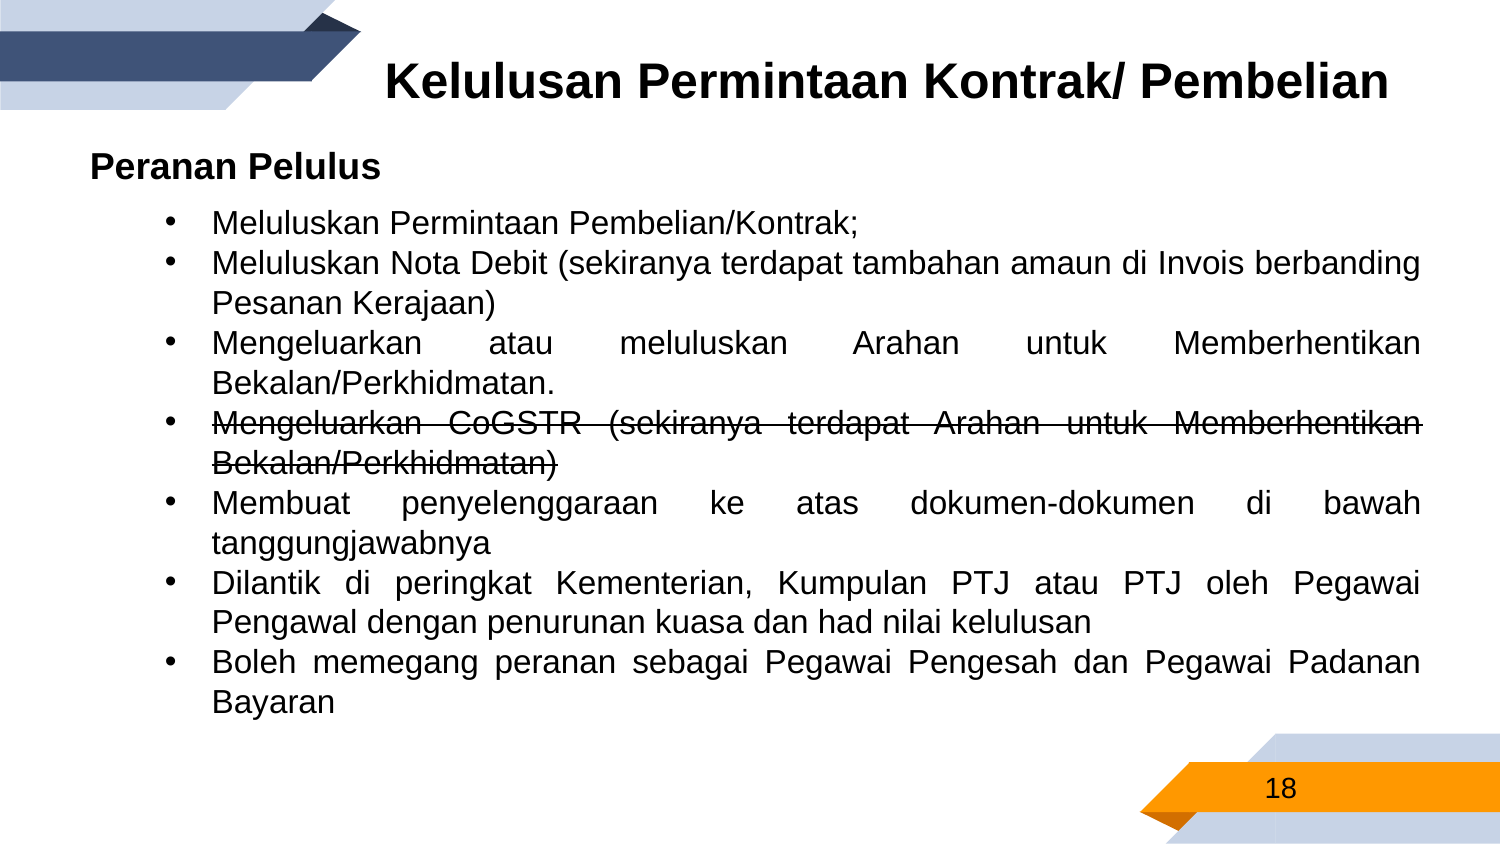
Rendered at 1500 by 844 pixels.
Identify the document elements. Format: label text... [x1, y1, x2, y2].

text_box Peranan Pelulus [74, 134, 1338, 194]
text_box Kelulusan Permintaan Kontrak/ Pembelian [323, 45, 1452, 111]
text_box Meluluskan Permintaan Pembelian/Kontrak; Meluluskan Nota Debit (sekiranya terdapat tambahan amaun di Invois berbanding Pesanan Kerajaan) Mengeluarkan atau meluluskan Arahan untuk Memberhentikan Bekalan/Perkhidmatan. Mengeluarkan CoGSTR (sekiranya terdapat Arahan untuk Memberhentikan Bekalan/Perkhidmatan) Membuat penyelenggaraan ke atas dokumen-dokumen di bawah tanggungjawabnya Dilantik di peringkat Kementerian, Kumpulan PTJ atau PTJ oleh Pegawai Pengawal dengan penurunan kuasa dan had nilai kelulusan Boleh memegang peranan sebagai Pegawai Pengesah dan Pegawai Padanan Bayaran [149, 194, 1438, 728]
slide_number 18 [1249, 760, 1494, 813]
